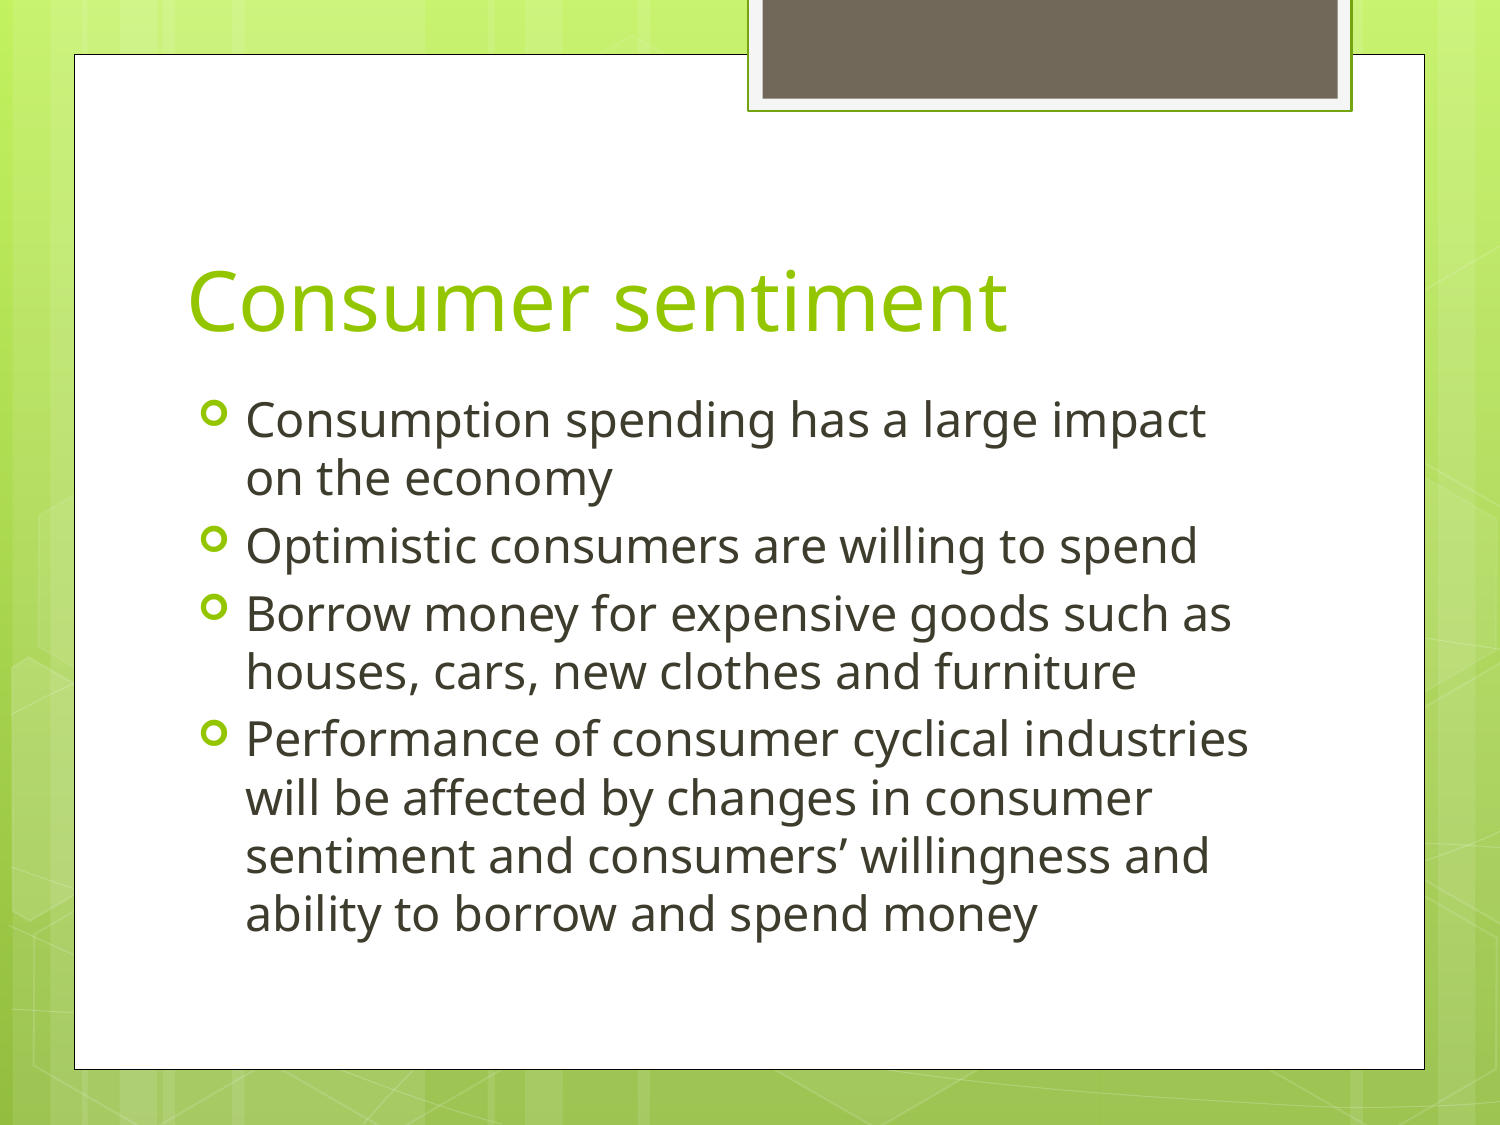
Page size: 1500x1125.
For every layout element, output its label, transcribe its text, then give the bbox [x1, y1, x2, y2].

title Consumer sentiment [171, 168, 1324, 357]
list Consumption spending has a large impact on the economy Optimistic consumers are willing to spend Borrow money for expensive goods such as houses, cars, new clothes and furniture Performance of consumer cyclical industries will be affected by changes in consumer sentiment and consumers’ willingness and ability to borrow and spend money [171, 381, 1283, 957]
